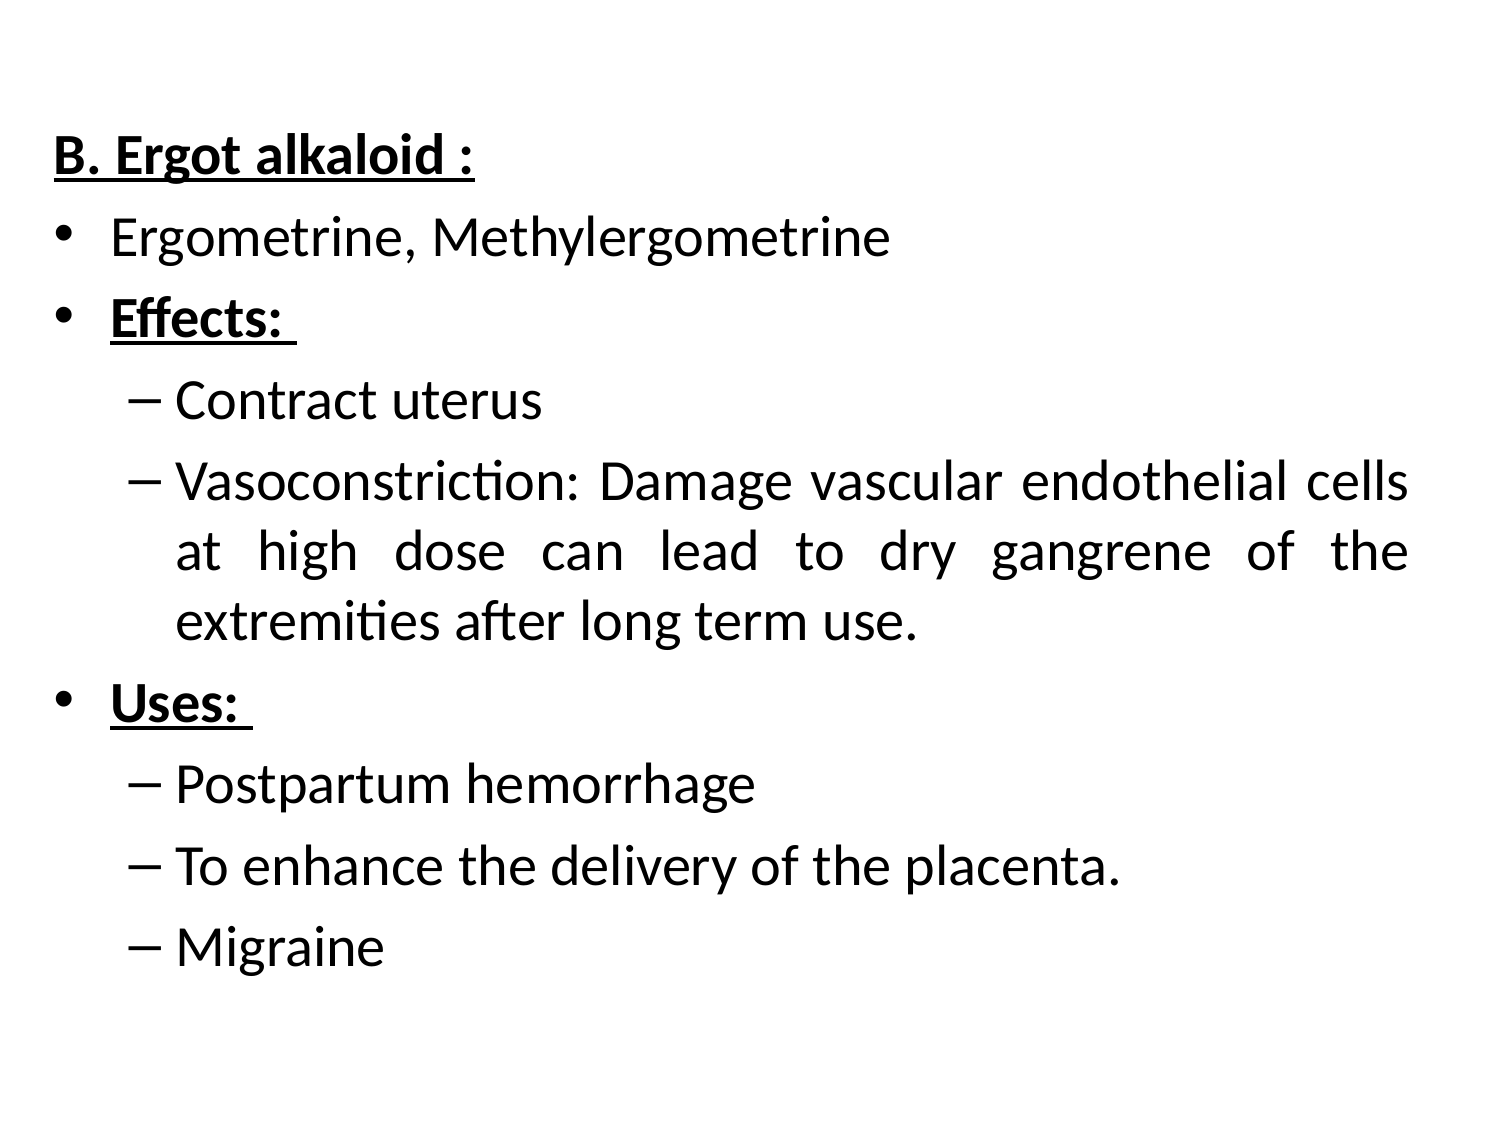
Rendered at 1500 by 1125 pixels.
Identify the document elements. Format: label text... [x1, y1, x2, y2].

list B. Ergot alkaloid : Ergometrine, Methylergometrine Effects: Contract uterus Vasoconstriction: Damage vascular endothelial cells at high dose can lead to dry gangrene of the extremities after long term use. Uses: Postpartum hemorrhage To enhance the delivery of the placenta. Migraine [38, 108, 1425, 1094]
